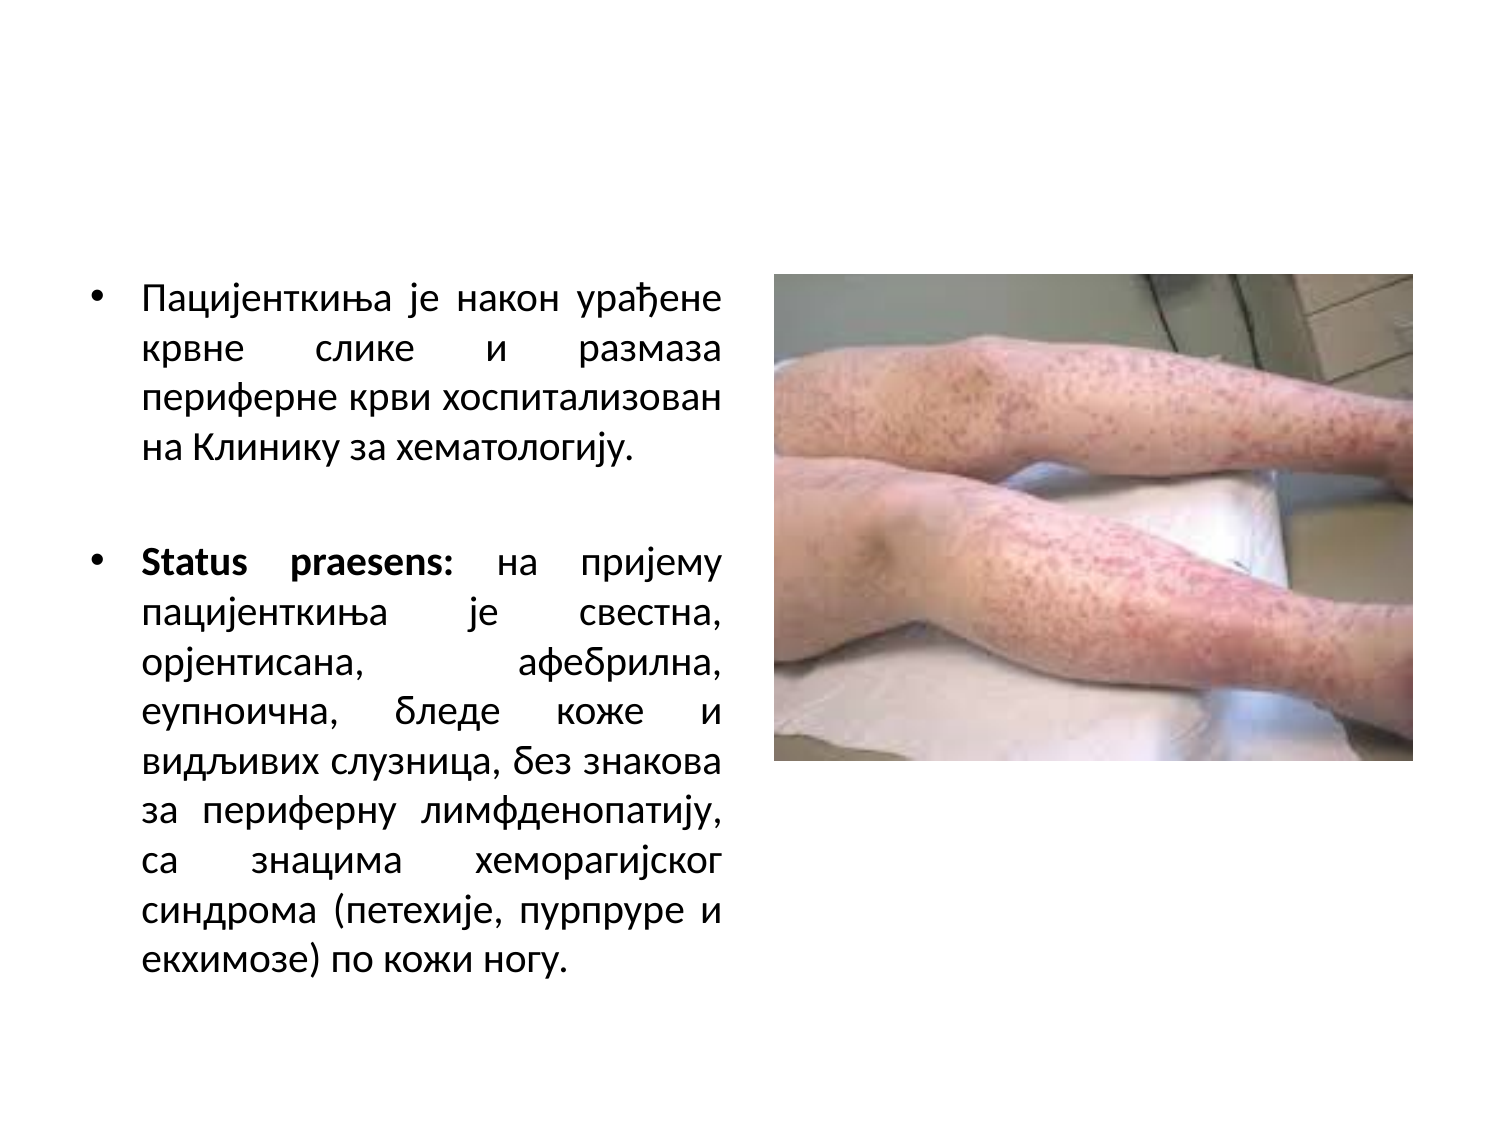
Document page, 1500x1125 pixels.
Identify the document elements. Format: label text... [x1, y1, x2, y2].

list Пацијенткиња је након урађене крвне слике и размаза периферне крви хоспитализован на Клинику за хематологију. Status praesens: на пријему пацијенткиња је свестна, орјентисана, афебрилна, еупноична, бледе коже и видљивих слузница, без знакова за периферну лимфденопатију, са знацима хеморагијског синдрома (петехије, пурпруре и екхимозе) по кожи ногу. [75, 262, 738, 1005]
picture [774, 274, 1413, 761]
